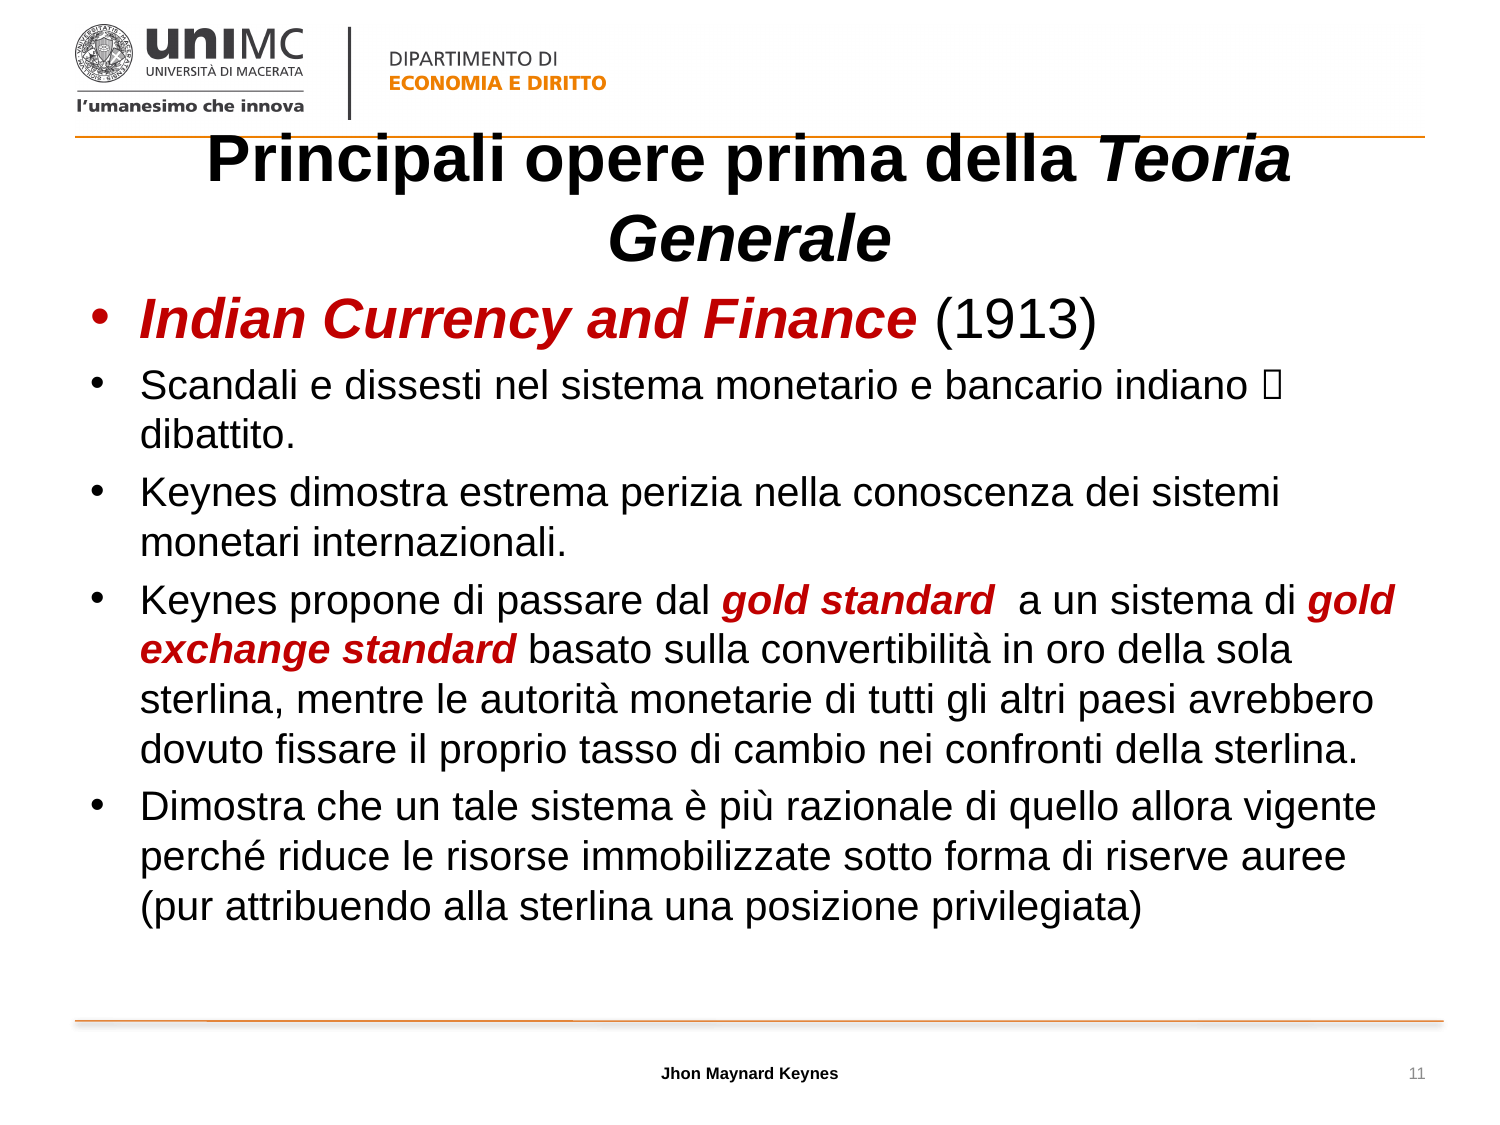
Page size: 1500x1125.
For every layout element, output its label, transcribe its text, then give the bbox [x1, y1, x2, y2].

list Indian Currency and Finance (1913) Scandali e dissesti nel sistema monetario e bancario indiano  dibattito. Keynes dimostra estrema perizia nella conoscenza dei sistemi monetari internazionali. Keynes propone di passare dal gold standard a un sistema di gold exchange standard basato sulla convertibilità in oro della sola sterlina, mentre le autorità monetarie di tutti gli altri paesi avrebbero dovuto fissare il proprio tasso di cambio nei confronti della sterlina. Dimostra che un tale sistema è più razionale di quello allora vigente perché riduce le risorse immobilizzate sotto forma di riserve auree (pur attribuendo alla sterlina una posizione privilegiata) [75, 273, 1425, 1017]
footer Jhon Maynard Keynes [512, 1042, 988, 1103]
slide_number 11 [1091, 1042, 1442, 1103]
title Principali opere prima della Teoria Generale [75, 149, 1425, 241]
picture [75, 24, 1425, 138]
